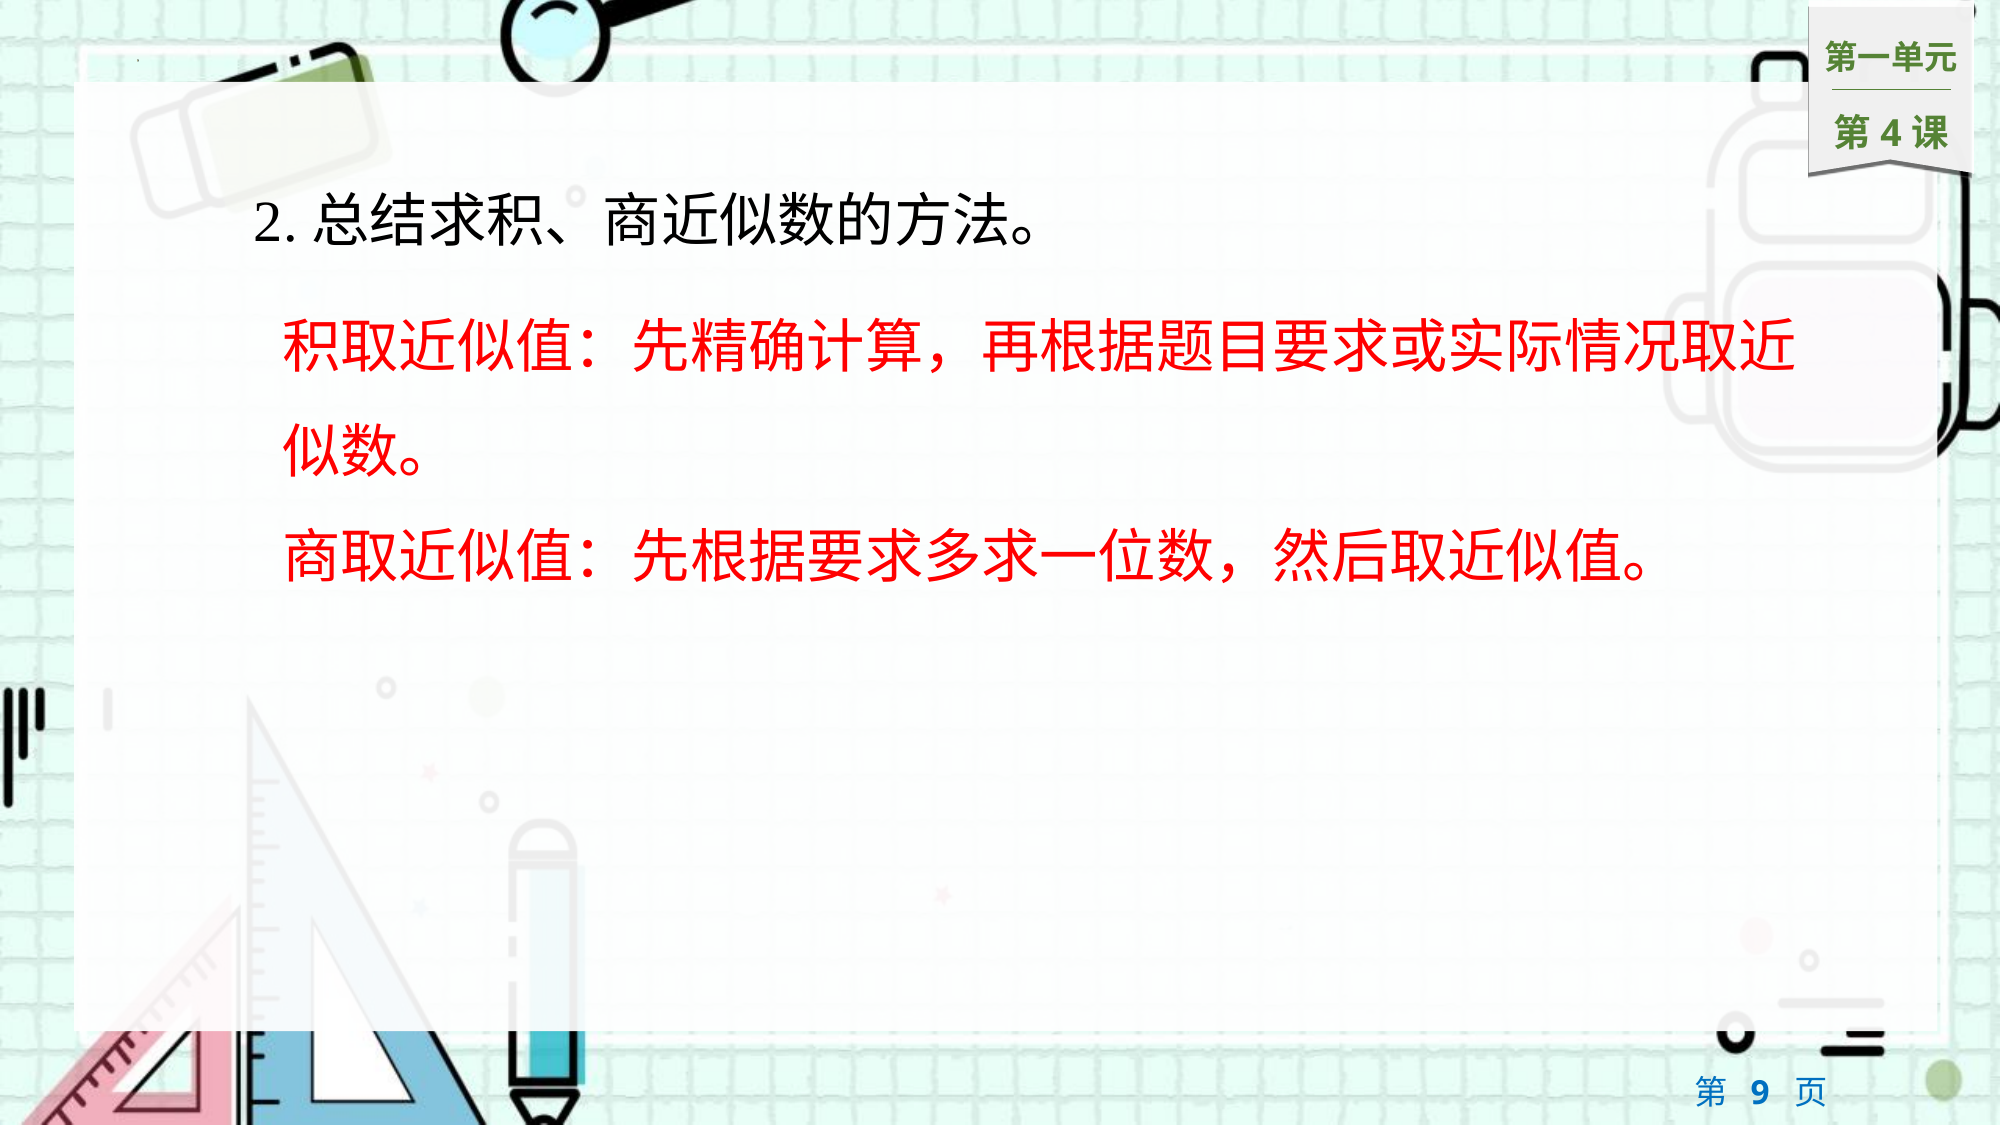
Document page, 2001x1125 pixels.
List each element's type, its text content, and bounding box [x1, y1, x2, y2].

list 积取近似值：先精确计算，再根据题目要求或实际情况取近似数。 商取近似值：先根据要求多求一位数，然后取近似值。 [267, 267, 1851, 373]
list 2.总结求积、商近似数的方法。 [121, 140, 1844, 1043]
picture [0, 0, 2000, 1125]
picture [1938, 168, 1971, 176]
